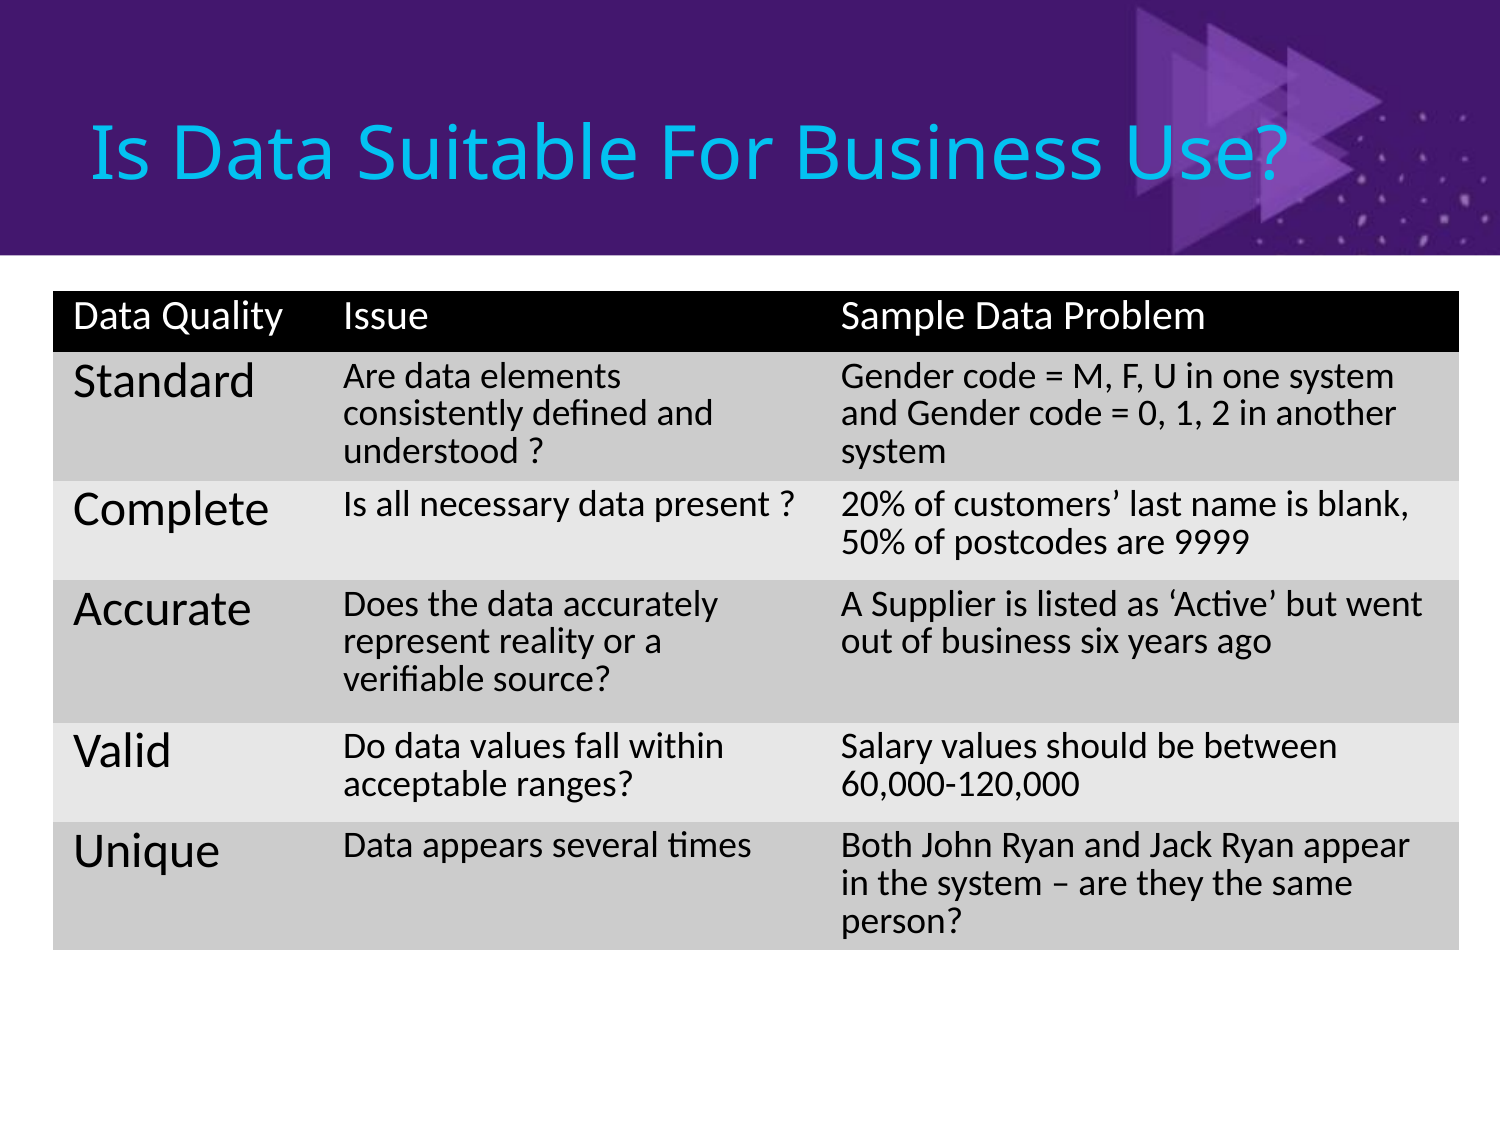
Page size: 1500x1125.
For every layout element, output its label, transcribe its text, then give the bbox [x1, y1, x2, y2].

table_cell Salary values should be between 60,000-120,000 [821, 723, 1459, 822]
table_cell Does the data accurately represent reality or a verifiable source? [323, 580, 821, 723]
table_cell Are data elements consistently defined and understood ? [323, 352, 821, 481]
table_cell Data appears several times [323, 822, 821, 950]
picture [0, 0, 1500, 255]
table_cell Valid [53, 723, 323, 822]
table_cell Both John Ryan and Jack Ryan appear in the system – are they the same person? [821, 822, 1459, 950]
table_cell Accurate [53, 580, 323, 723]
title Is Data Suitable For Business Use? [75, 56, 1425, 244]
table_cell Complete [53, 481, 323, 580]
table_cell Is all necessary data present ? [323, 481, 821, 580]
table_header Issue [323, 291, 821, 352]
table_cell Gender code = M, F, U in one system and Gender code = 0, 1, 2 in another system [821, 352, 1459, 481]
table_cell A Supplier is listed as ‘Active’ but went out of business six years ago [821, 580, 1459, 723]
table_cell Standard [53, 352, 323, 481]
table_header Data Quality [53, 291, 323, 352]
table_cell Do data values fall within acceptable ranges? [323, 723, 821, 822]
table_cell Unique [53, 822, 323, 950]
table_header Sample Data Problem [821, 291, 1459, 352]
table_cell 20% of customers’ last name is blank, 50% of postcodes are 9999 [821, 481, 1459, 580]
